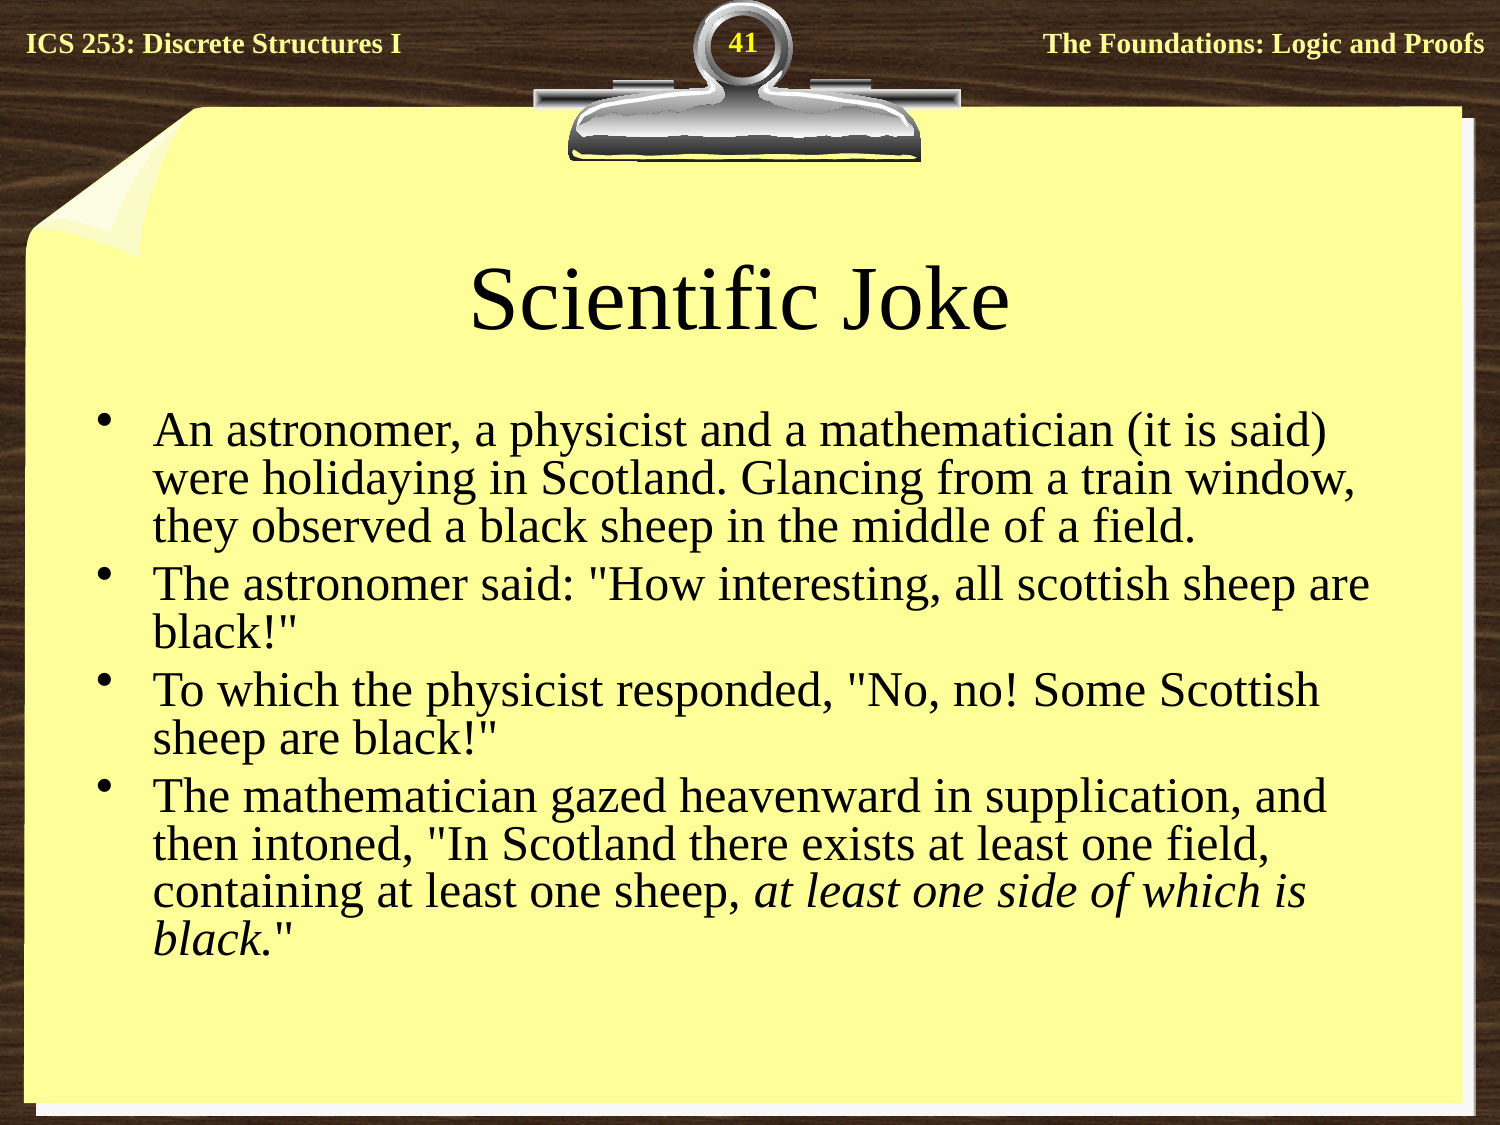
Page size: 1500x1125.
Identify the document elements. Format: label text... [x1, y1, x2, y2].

title Scientific Joke [77, 199, 1403, 387]
slide_number 41 [704, 11, 774, 71]
picture [723, 71, 763, 78]
list An astronomer, a physicist and a mathematician (it is said) were holidaying in Scotland. Glancing from a train window, they observed a black sheep in the middle of a field. The astronomer said: "How interesting, all scottish sheep are black!" To which the physicist responded, "No, no! Some Scottish sheep are black!" The mathematician gazed heavenward in supplication, and then intoned, "In Scotland there exists at least one field, containing at least one sheep, at least one side of which is black." [81, 400, 1405, 975]
picture [0, 0, 1500, 1125]
